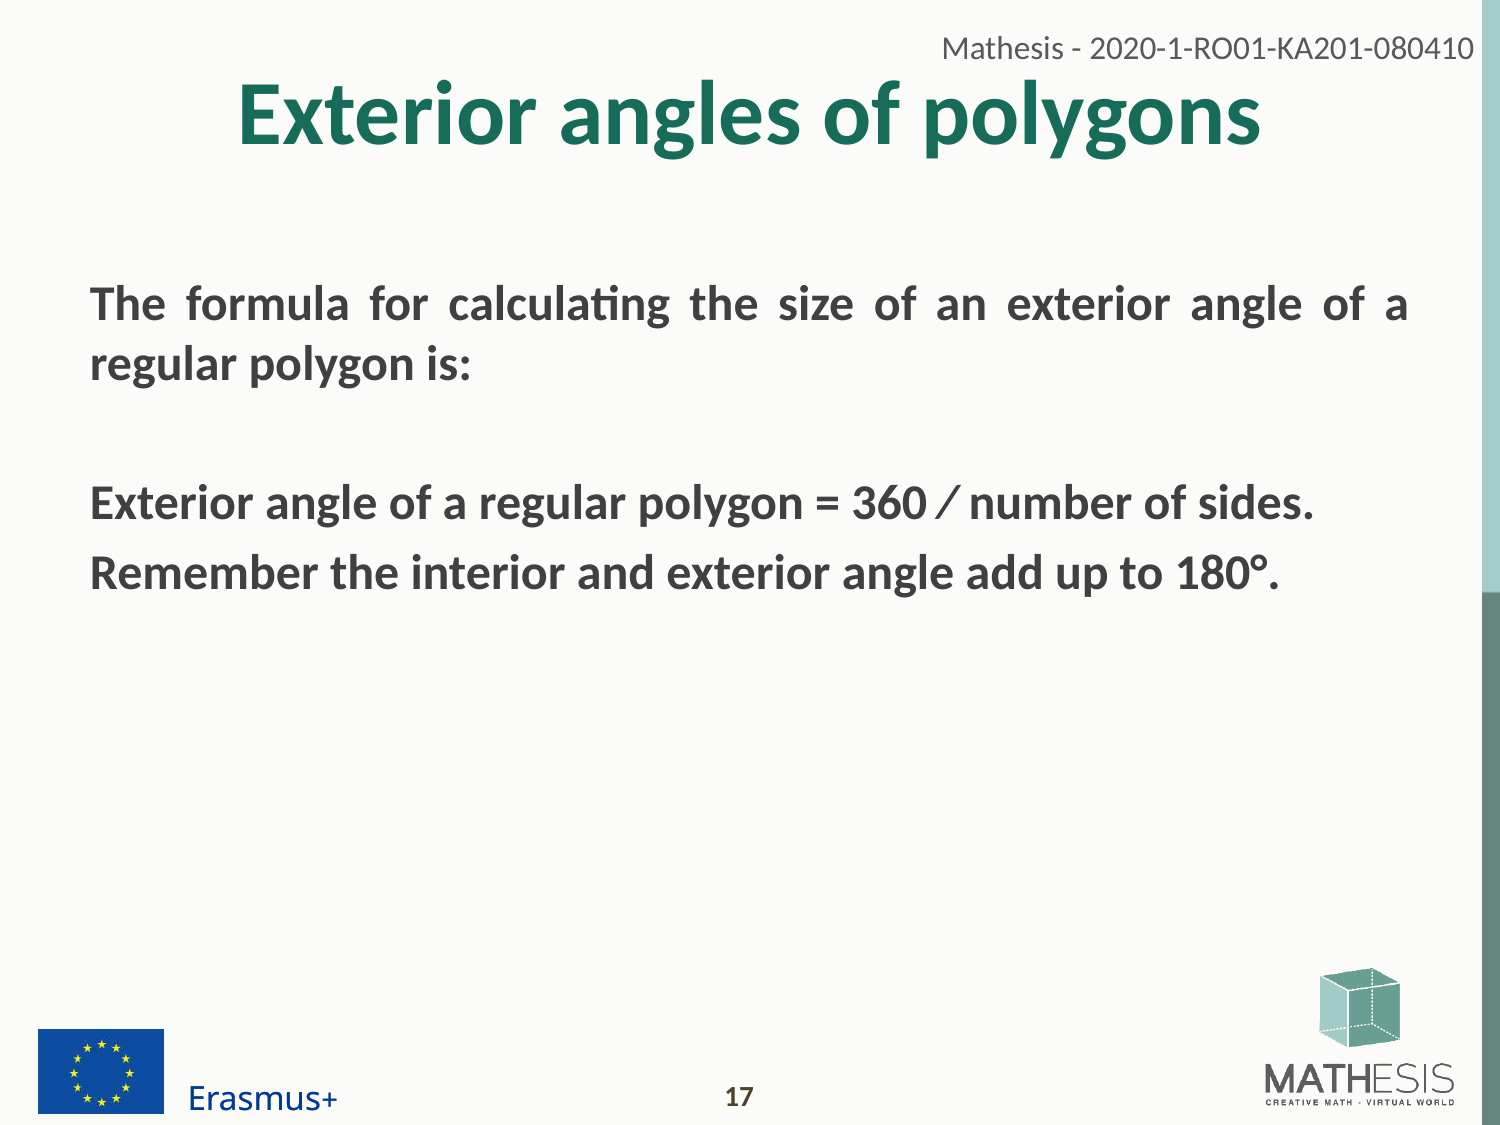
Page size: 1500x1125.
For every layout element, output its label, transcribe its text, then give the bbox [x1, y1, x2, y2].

list The formula for calculating the size of an exterior angle of a regular polygon is: Exterior angle of a regular polygon = 360 ∕ number of sides. Remember the interior and exterior angle add up to 180°. [75, 262, 1425, 1005]
picture [38, 1029, 164, 1114]
title Exterior angles of polygons [75, 45, 1425, 233]
